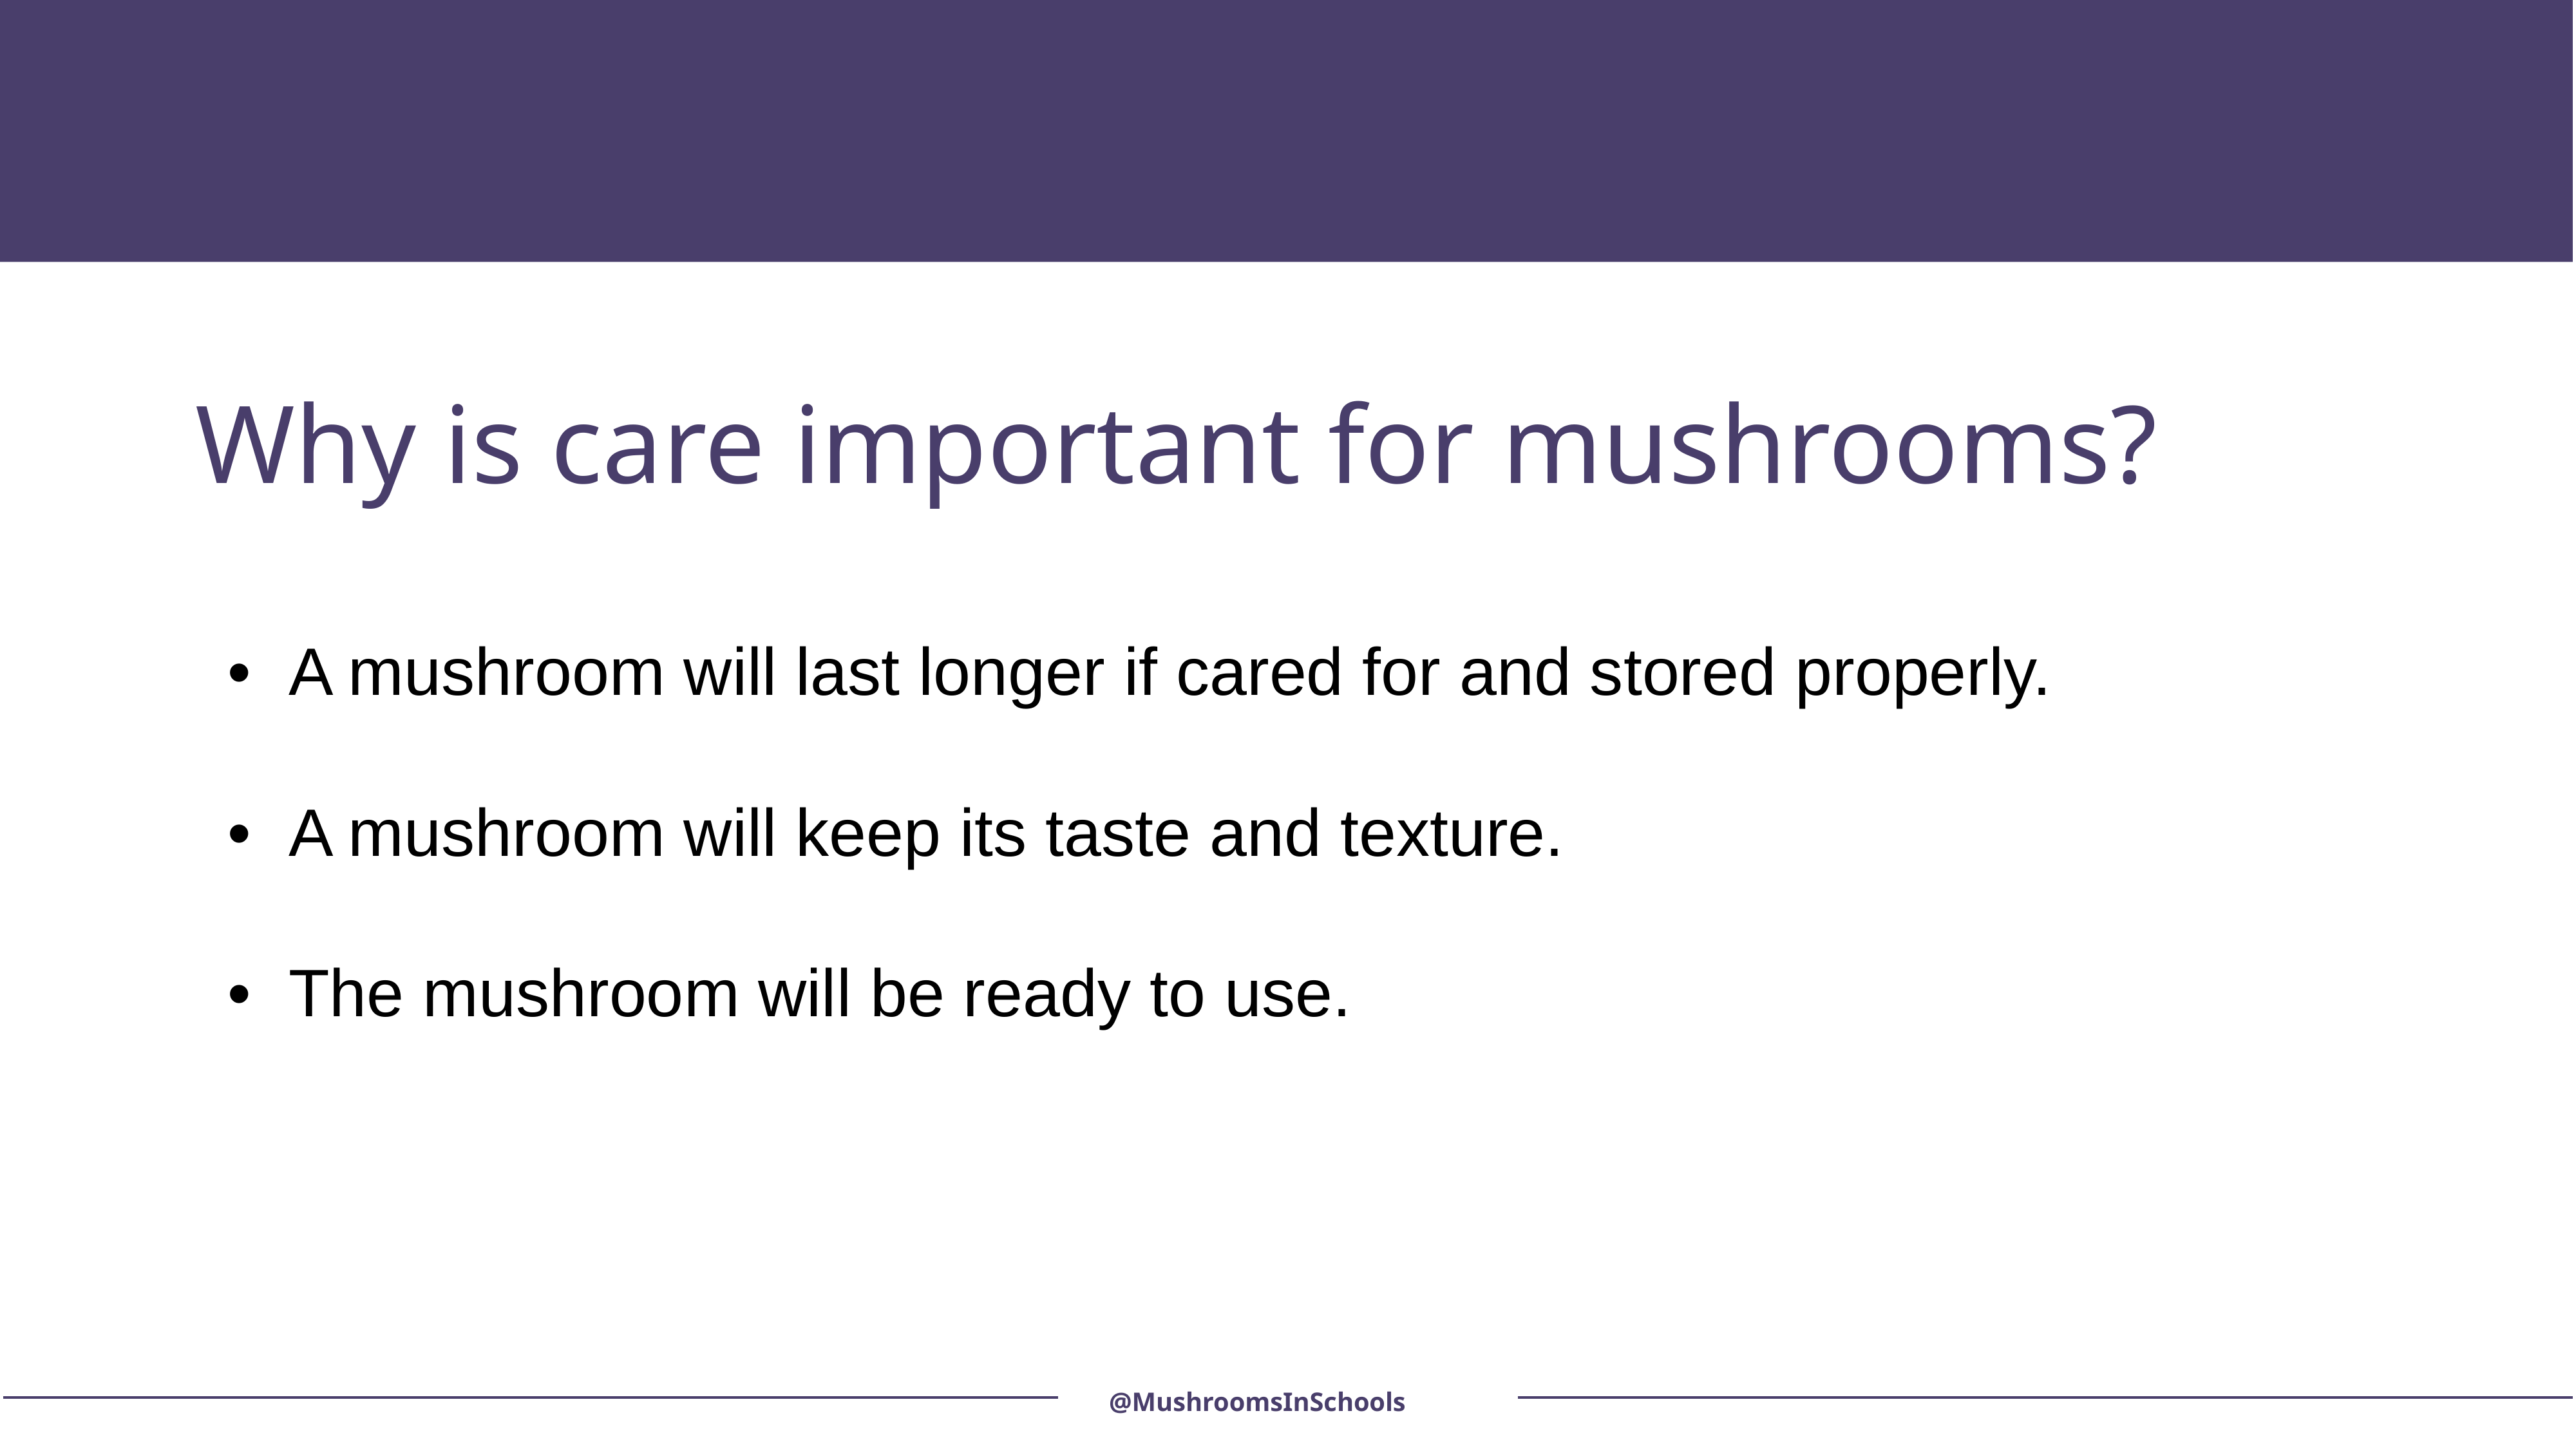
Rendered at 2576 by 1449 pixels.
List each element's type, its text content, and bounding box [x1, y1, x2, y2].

text_box @MushroomsInSchools [1103, 1359, 1473, 1423]
text_box [0, 0, 2573, 262]
text_box • A mushroom will last longer if cared for and stored properly. • A mushroom will keep its taste and texture. • The mushroom will be ready to use. [222, 622, 2354, 1036]
text_box Why is care important for mushrooms? [190, 370, 2168, 510]
